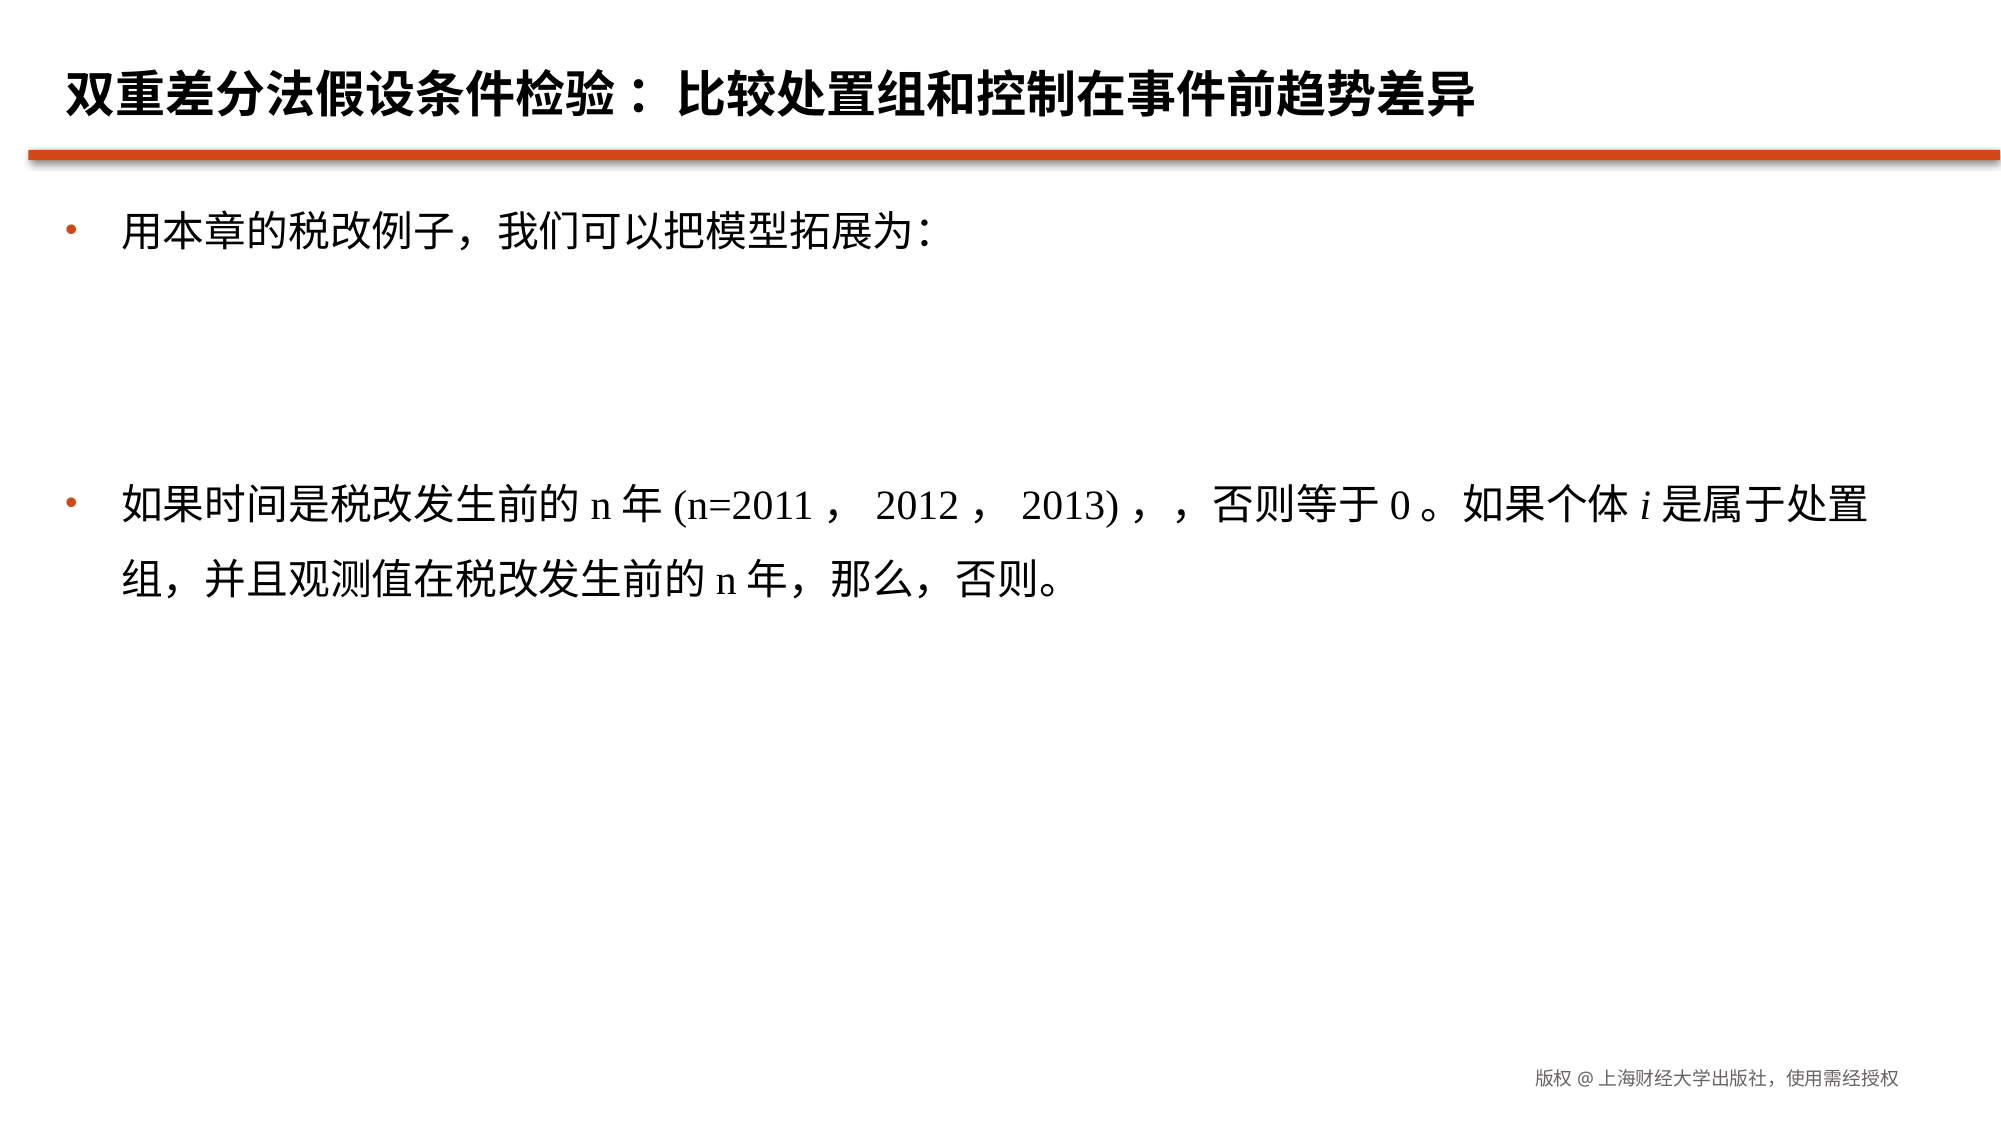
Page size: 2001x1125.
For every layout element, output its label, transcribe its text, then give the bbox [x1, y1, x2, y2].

footer 版权@上海财经大学出版社，使用需经授权 [1483, 1046, 1950, 1109]
title 双重差分法假设条件检验 ：比较处置组和控制在事件前趋势差异 [50, 50, 1825, 138]
